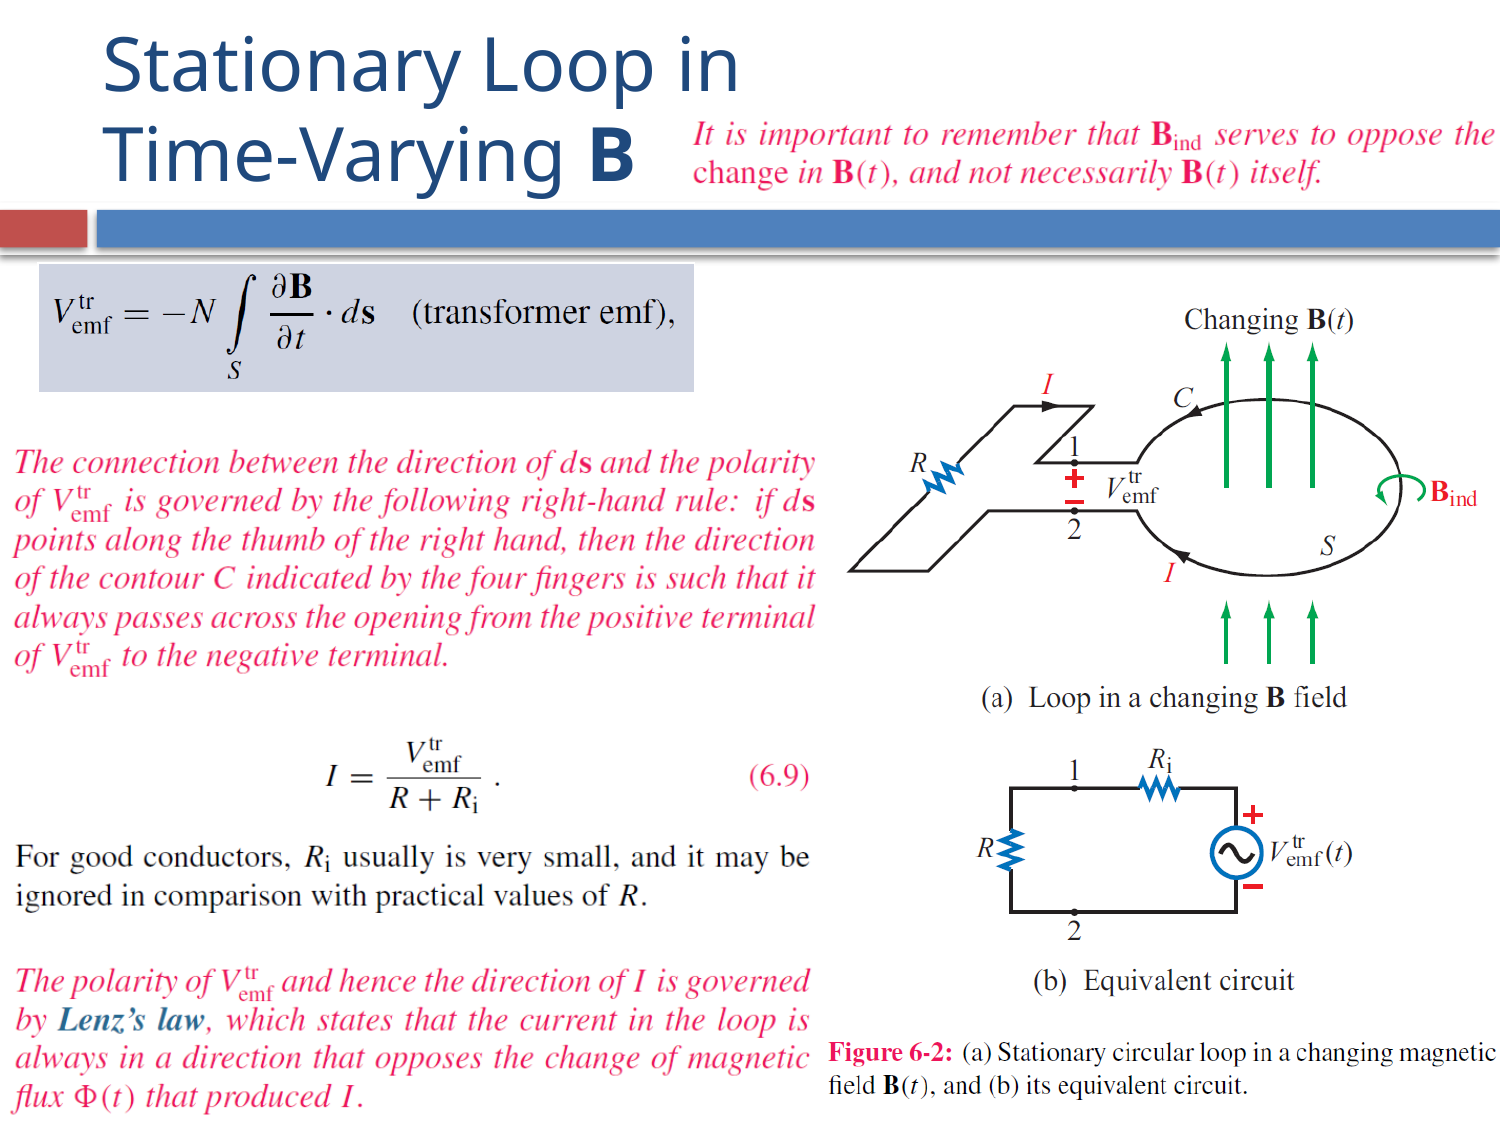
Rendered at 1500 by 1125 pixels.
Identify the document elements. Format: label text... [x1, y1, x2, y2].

picture [0, 437, 818, 680]
picture [685, 112, 1500, 199]
picture [37, 262, 695, 393]
text_box Stationary Loop in Time-Varying B [87, 24, 787, 188]
picture [0, 297, 1500, 1125]
